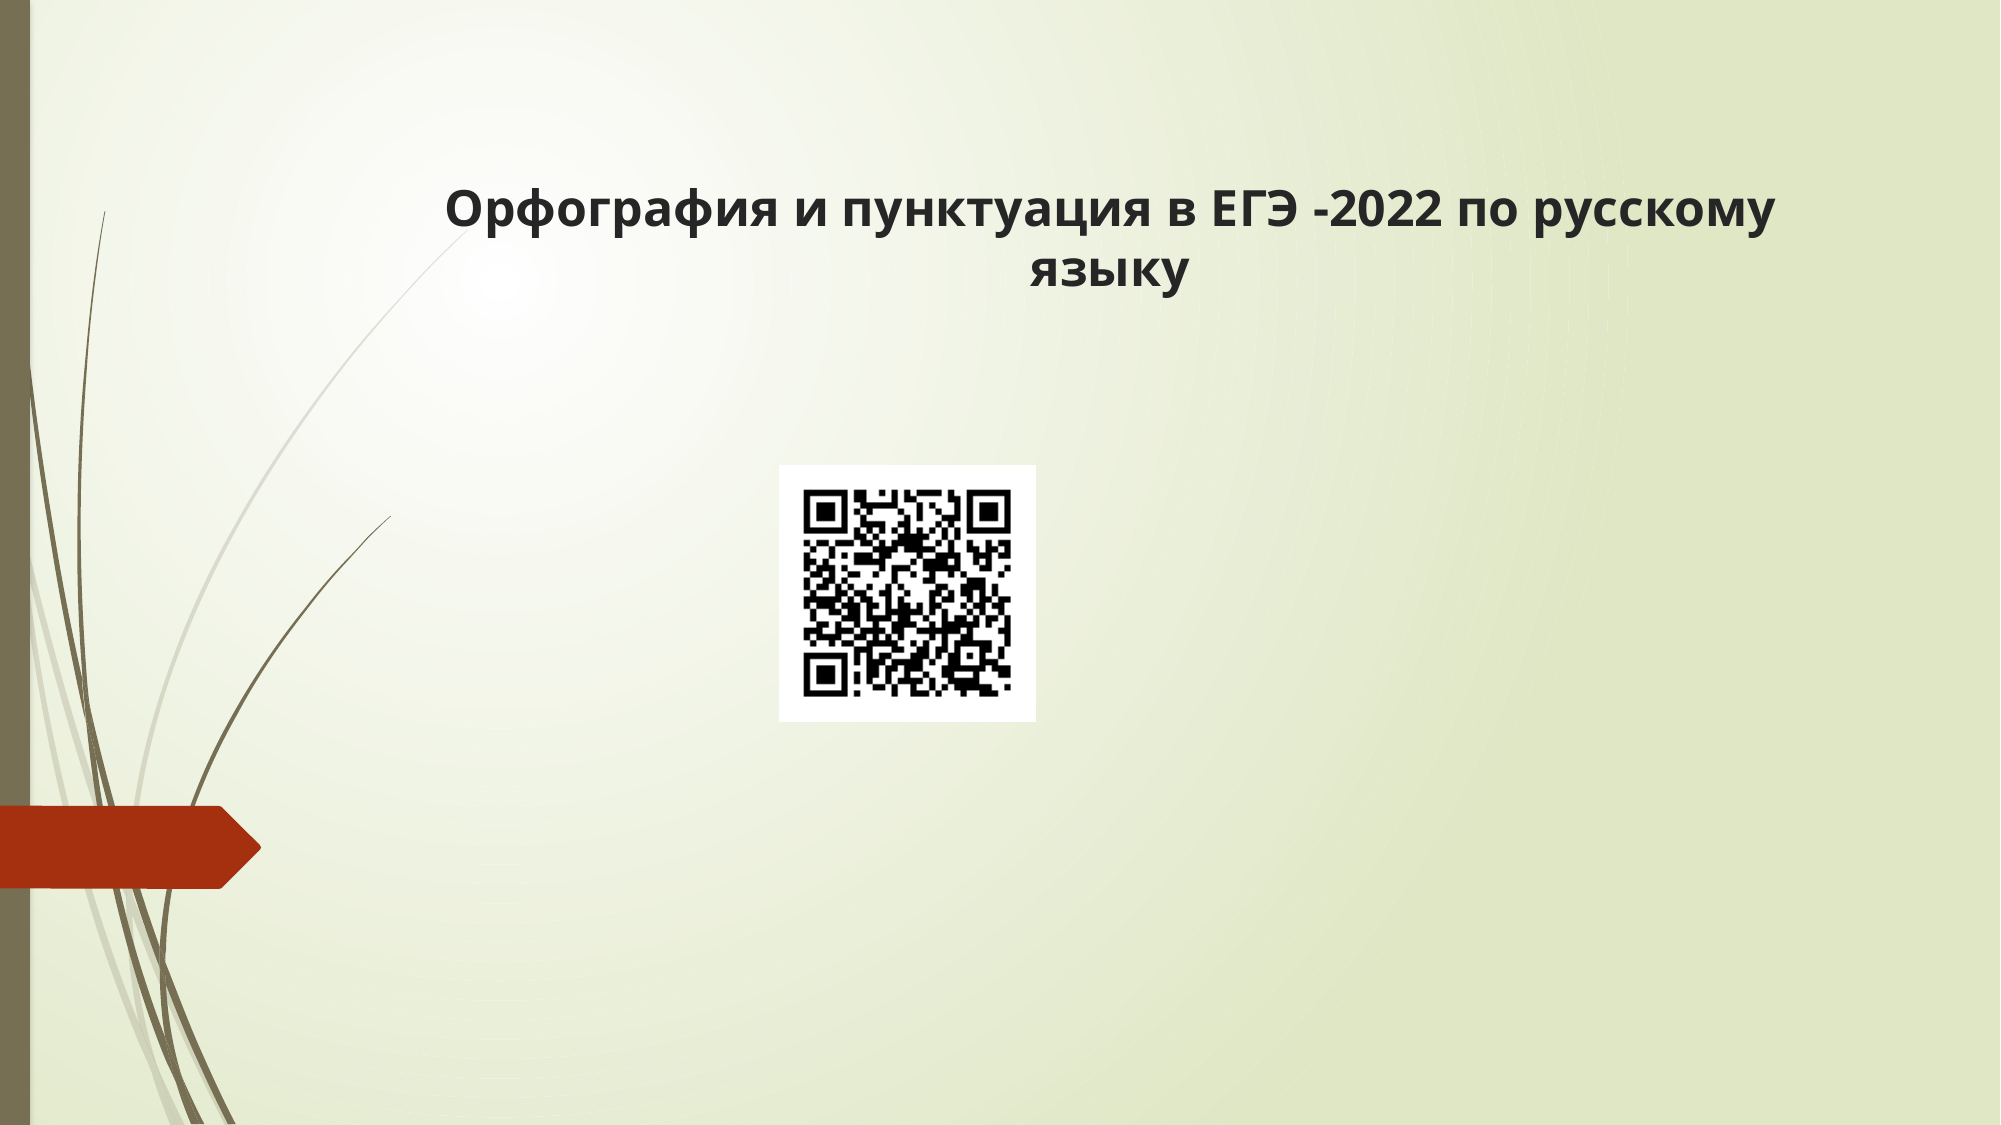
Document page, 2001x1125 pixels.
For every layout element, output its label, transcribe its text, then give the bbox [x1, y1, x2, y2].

picture [779, 465, 1036, 722]
title Орфография и пунктуация в ЕГЭ -2022 по русскому языку [357, 42, 1863, 304]
